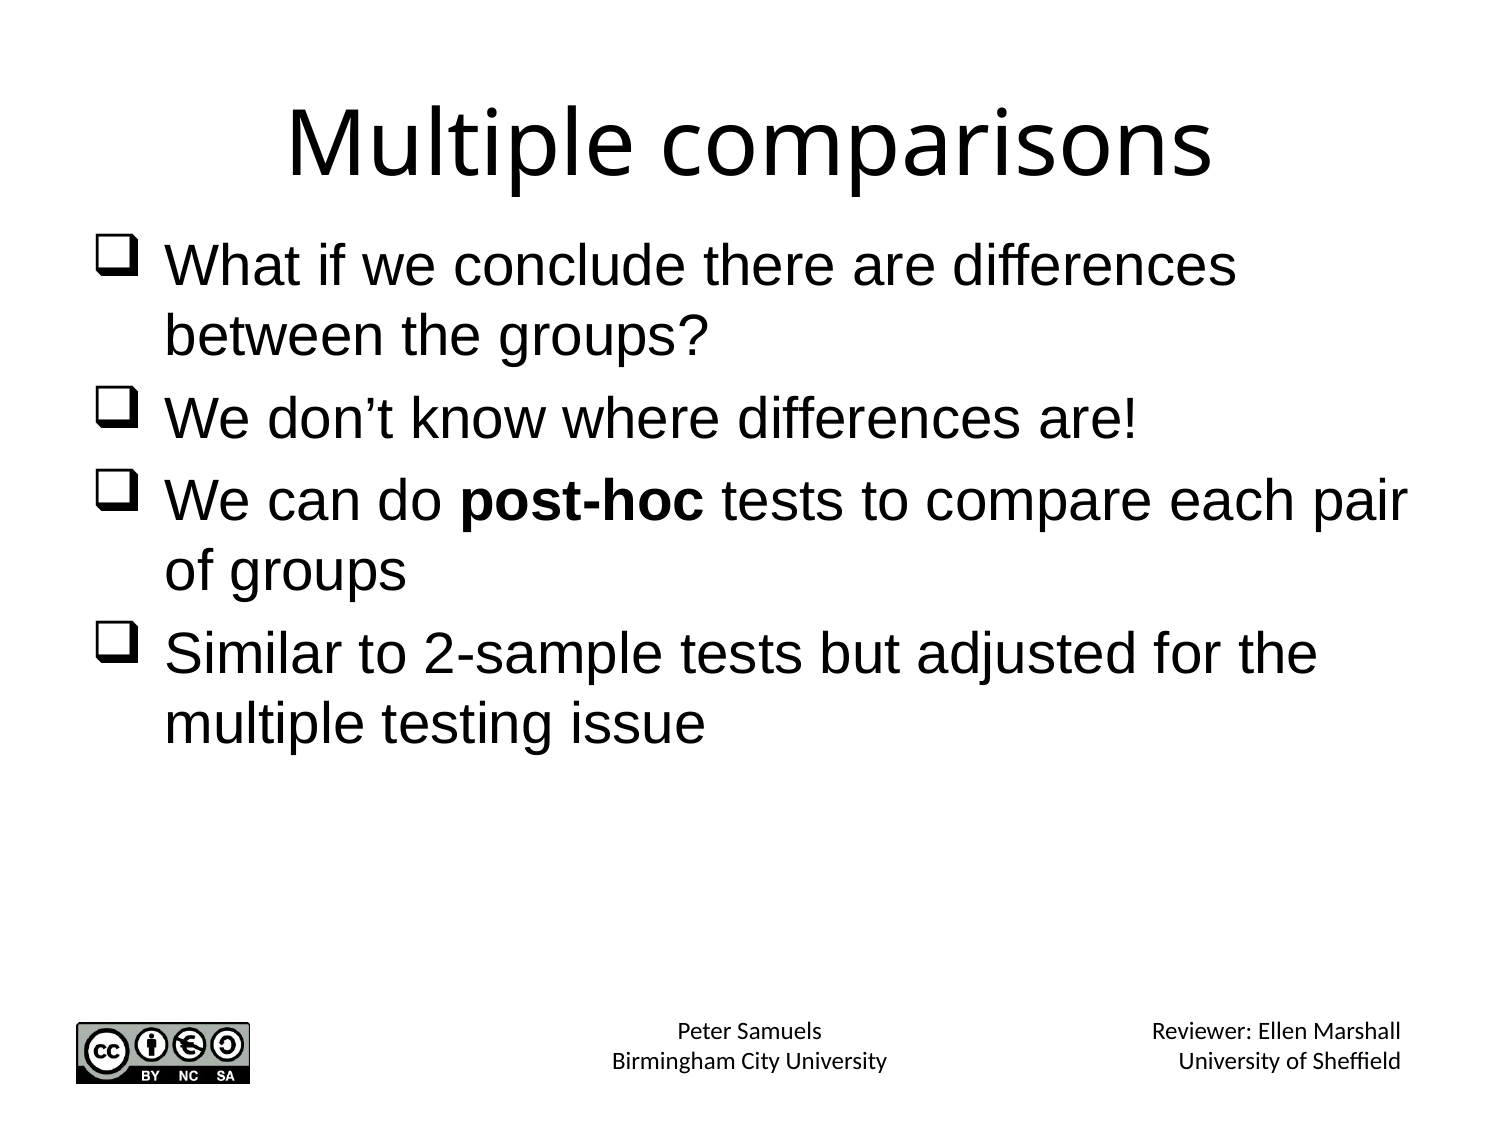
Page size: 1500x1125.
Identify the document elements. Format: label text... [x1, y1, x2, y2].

title Multiple comparisons [75, 45, 1425, 233]
text_box Reviewer: Ellen Marshall University of Sheffield [1038, 1007, 1417, 1083]
text_box Peter Samuels Birmingham City University [549, 1007, 951, 1083]
picture [76, 1022, 251, 1084]
list What if we conclude there are differences between the groups? We don’t know where differences are! We can do post-hoc tests to compare each pair of groups Similar to 2-sample tests but adjusted for the multiple testing issue [76, 219, 1427, 898]
